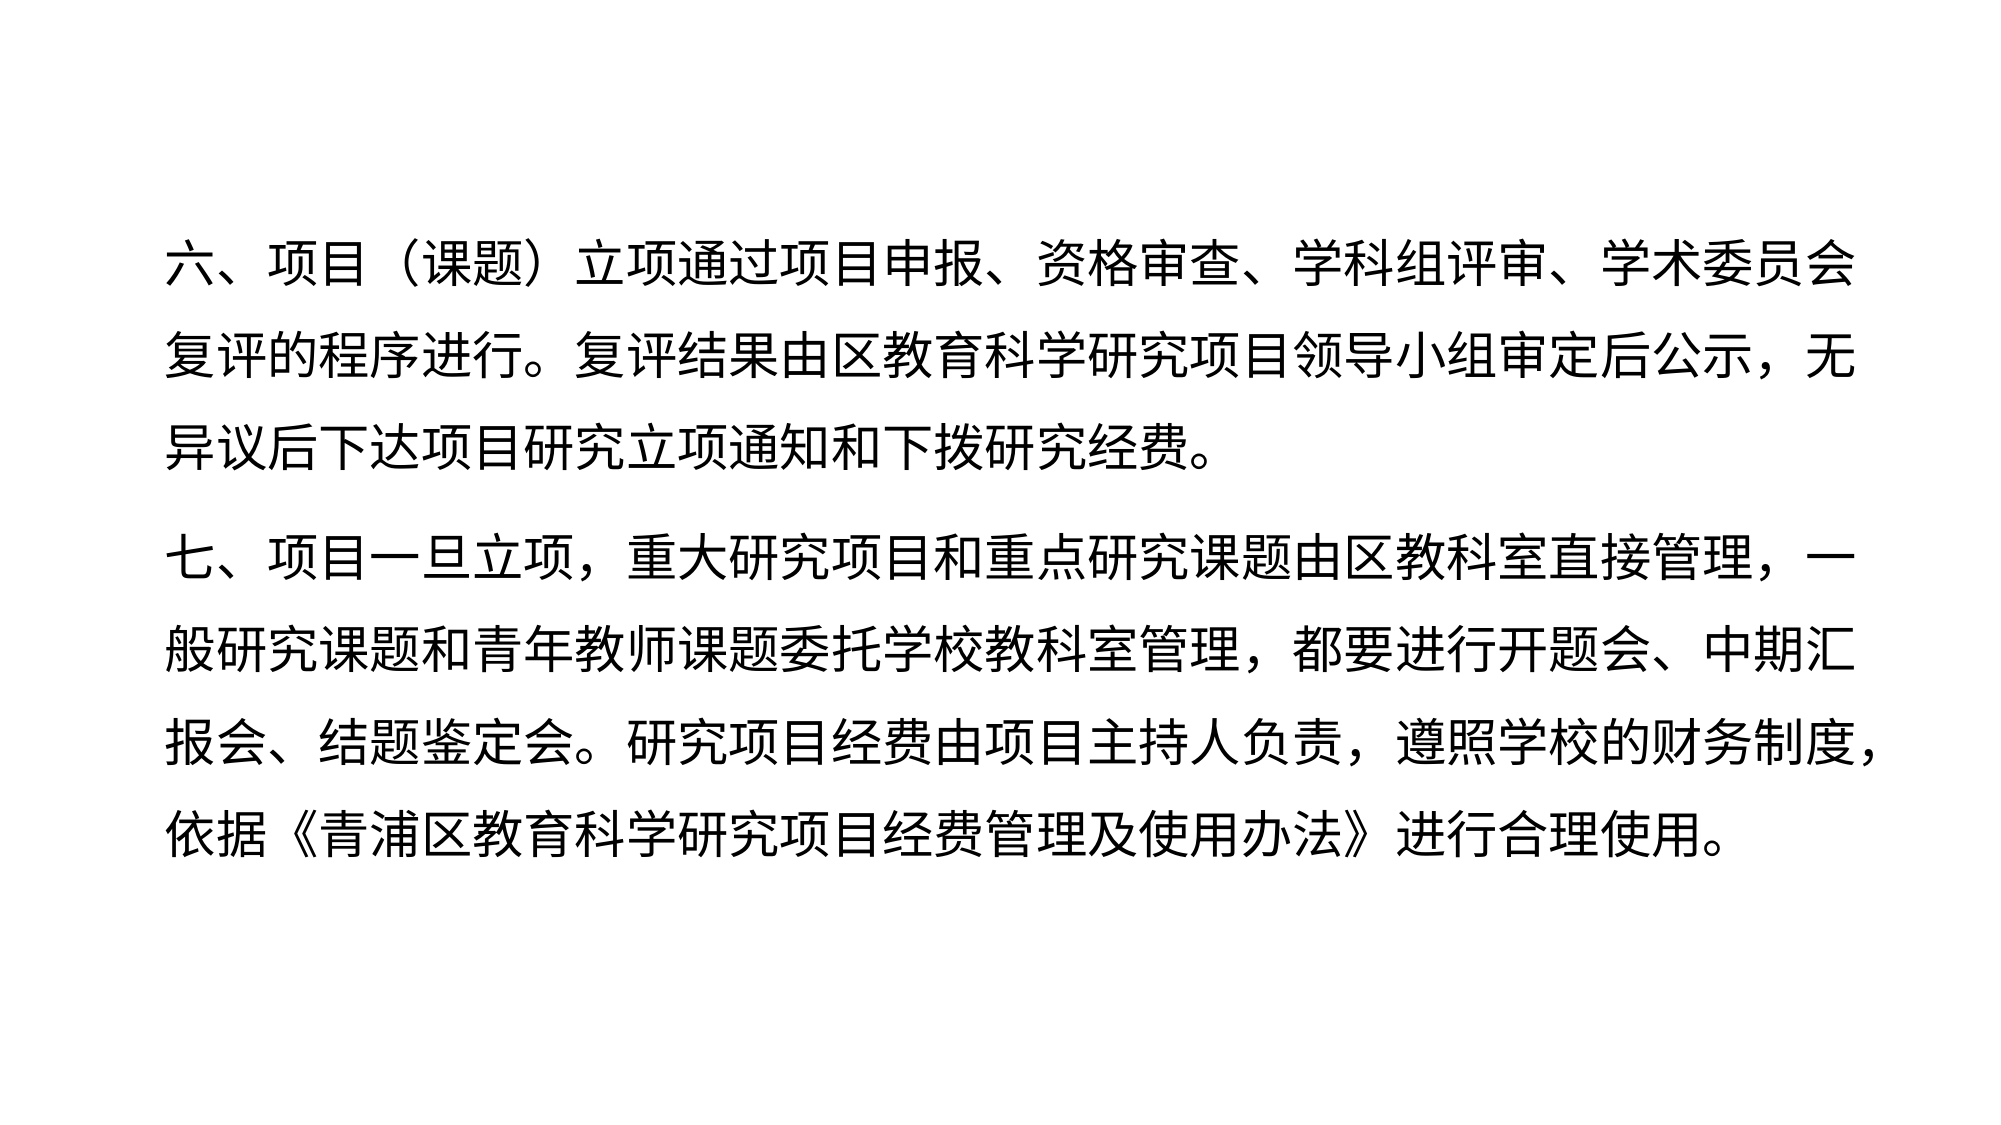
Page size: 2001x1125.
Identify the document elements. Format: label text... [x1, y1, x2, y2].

list 六、项目（课题）立项通过项目申报、资格审查、学科组评审、学术委员会复评的程序进行。复评结果由区教育科学研究项目领导小组审定后公示，无异议后下达项目研究立项通知和下拨研究经费。 七、项目一旦立项，重大研究项目和重点研究课题由区教科室直接管理，一般研究课题和青年教师课题委托学校教科室管理，都要进行开题会、中期汇报会、结题鉴定会。研究项目经费由项目主持人负责，遵照学校的财务制度，依据《青浦区教育科学研究项目经费管理及使用办法》进行合理使用。 [149, 192, 1875, 907]
